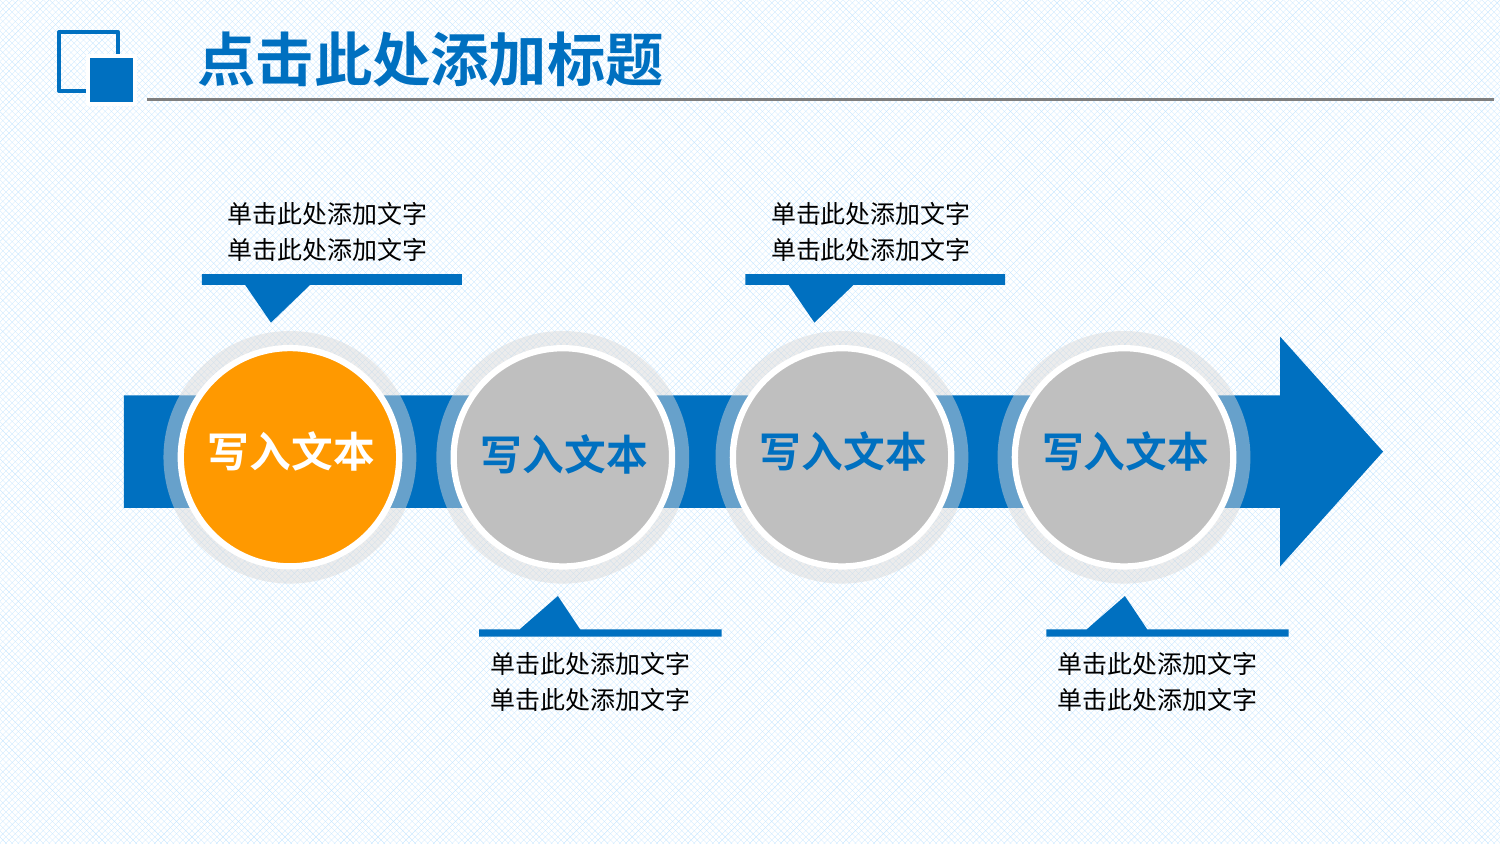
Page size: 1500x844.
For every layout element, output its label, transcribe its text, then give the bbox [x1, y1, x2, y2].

text_box [1044, 593, 1291, 639]
text_box 点击此处添加标题 [183, 15, 1500, 109]
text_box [432, 330, 702, 584]
text_box [57, 30, 120, 93]
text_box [703, 330, 984, 584]
text_box [86, 54, 137, 106]
text_box 单击此处添加文字 单击此处添加文字 [756, 185, 999, 272]
text_box [743, 272, 1008, 325]
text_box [985, 330, 1266, 584]
text_box [123, 395, 146, 508]
text_box [1270, 336, 1384, 567]
text_box 单击此处添加文字 单击此处添加文字 [475, 635, 718, 723]
text_box 单击此处添加文字 单击此处添加文字 [212, 185, 455, 272]
text_box [199, 272, 464, 325]
text_box [477, 593, 724, 639]
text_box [151, 330, 432, 584]
text_box 单击此处添加文字 单击此处添加文字 [1042, 635, 1285, 723]
